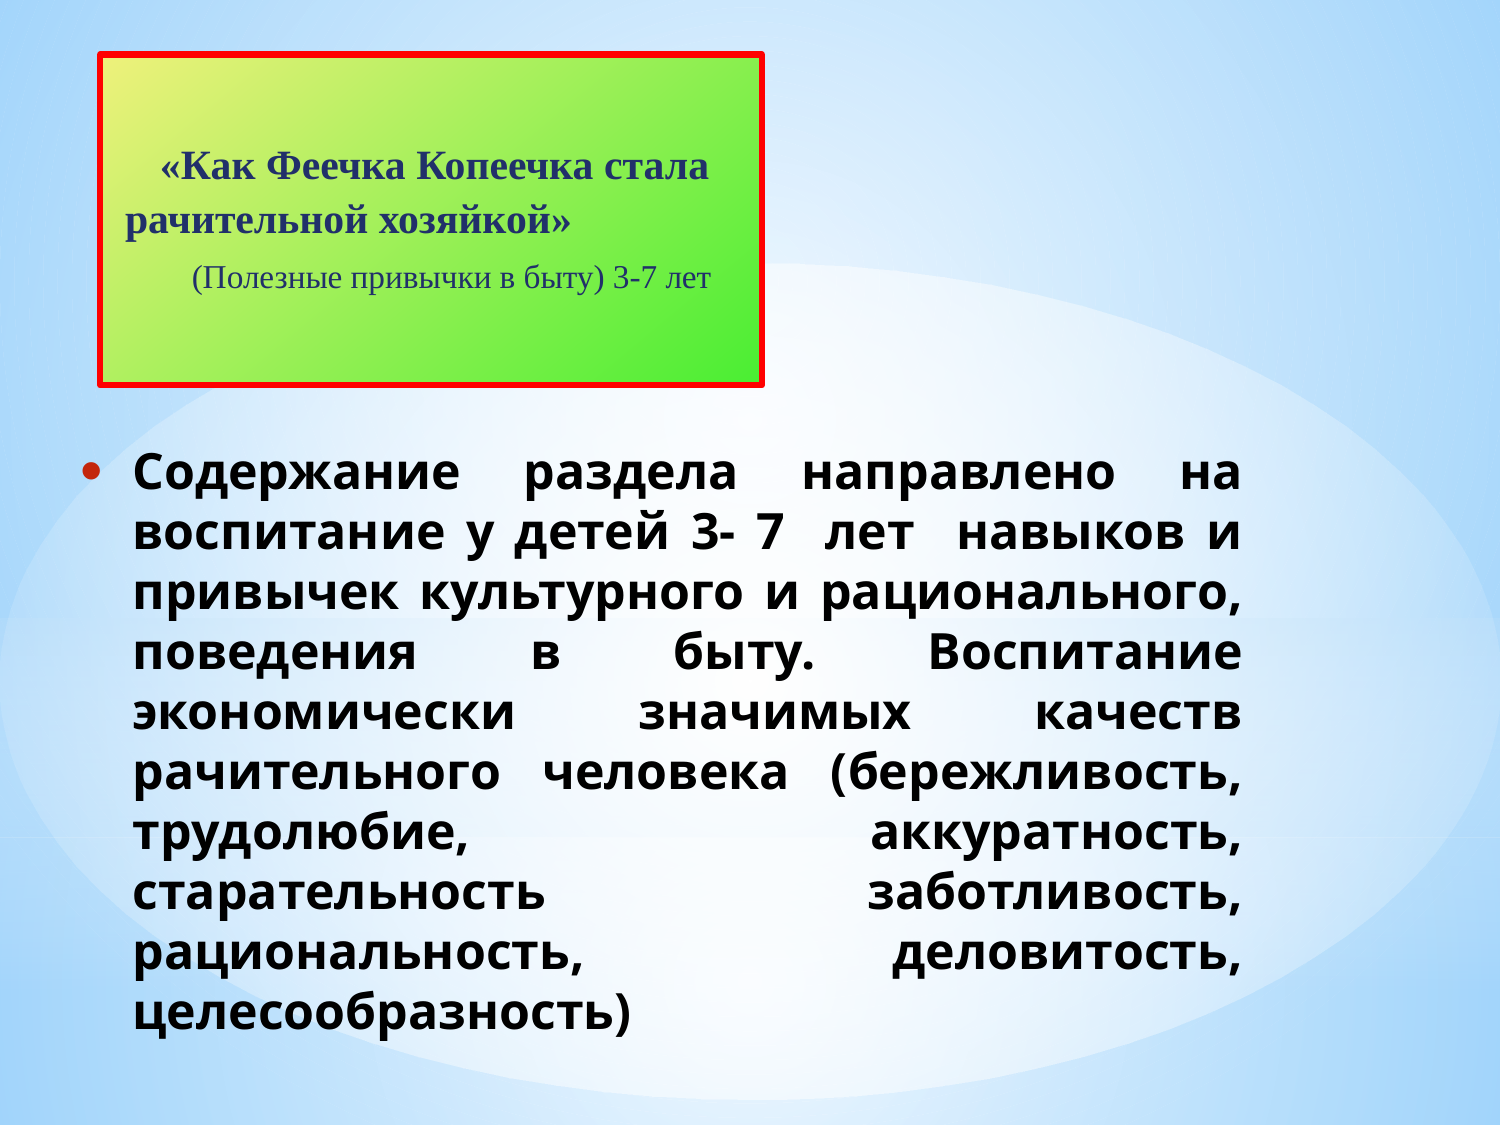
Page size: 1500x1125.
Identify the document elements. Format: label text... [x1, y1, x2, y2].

list «Как Феечка Копеечка стала рачительной хозяйкой» (Полезные привычки в быту) 3-7 лет [99, 53, 763, 387]
title Содержание раздела направлено на воспитание у детей 3- 7 лет навыков и привычек культурного и рационального, поведения в быту. Воспитание экономически значимых качеств рачительного человека (бережливость, трудолюбие, аккуратность, старательность заботливость, рациональность, деловитость, целесообразность) [64, 432, 1258, 1071]
